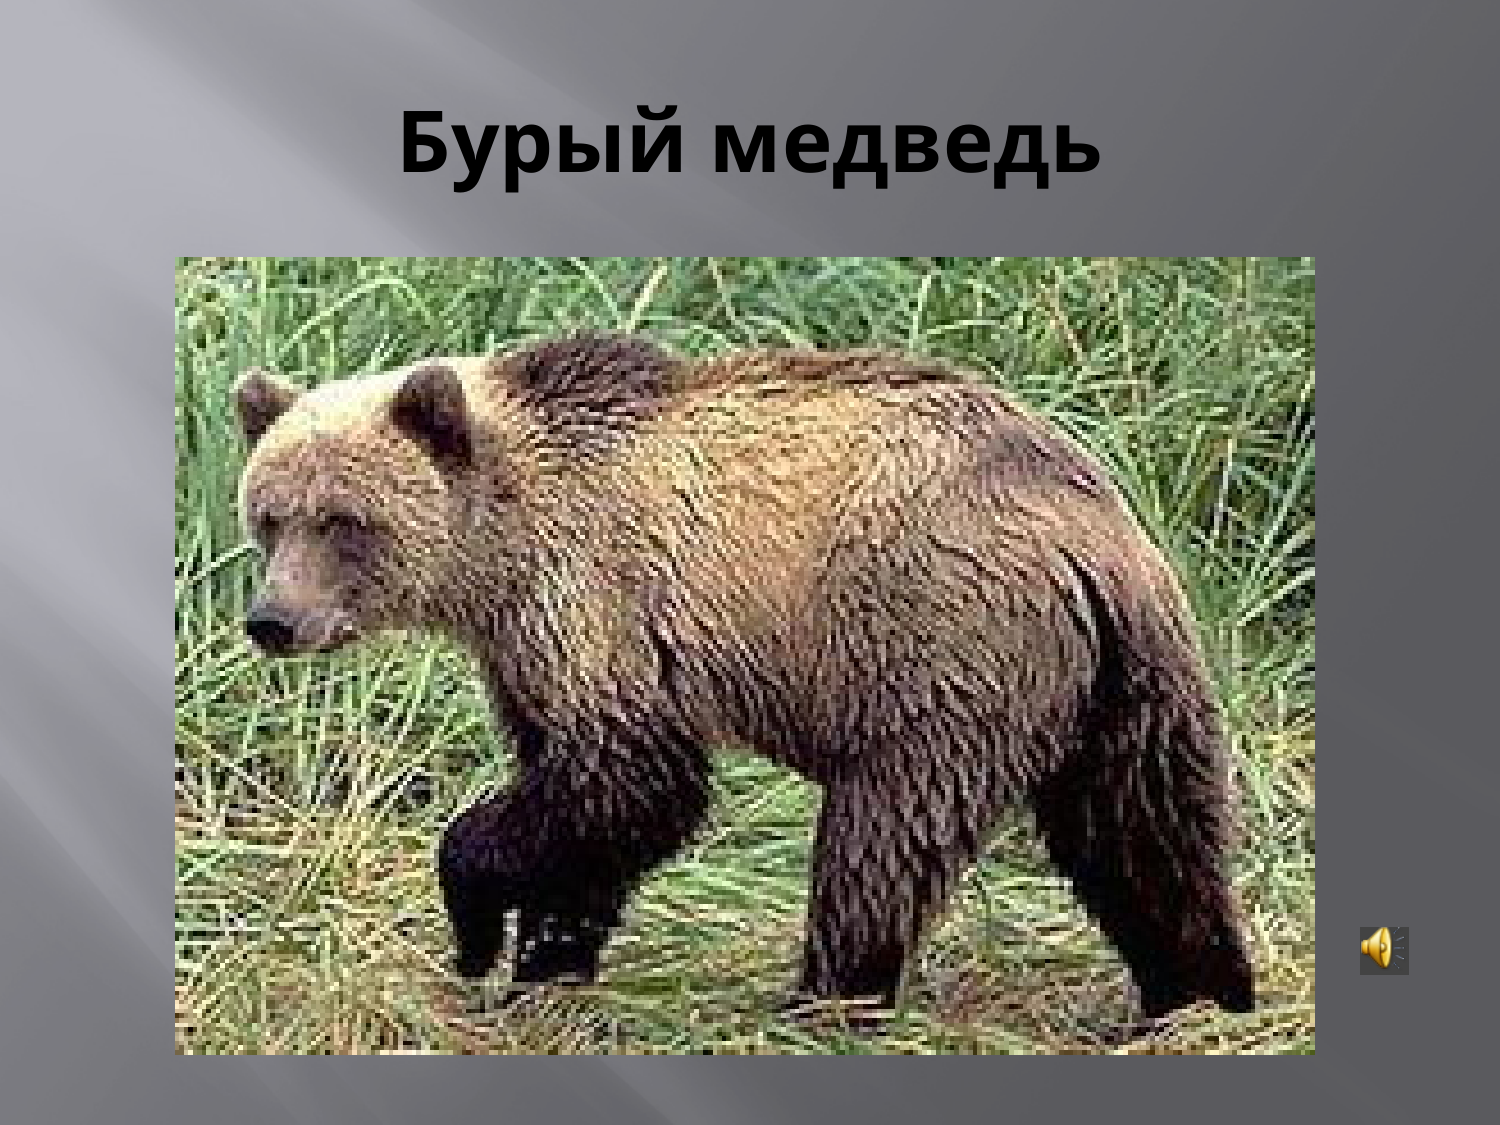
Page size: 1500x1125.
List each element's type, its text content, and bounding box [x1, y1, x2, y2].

picture [175, 257, 1315, 1055]
picture [1359, 925, 1410, 977]
title Бурый медведь [75, 45, 1425, 233]
